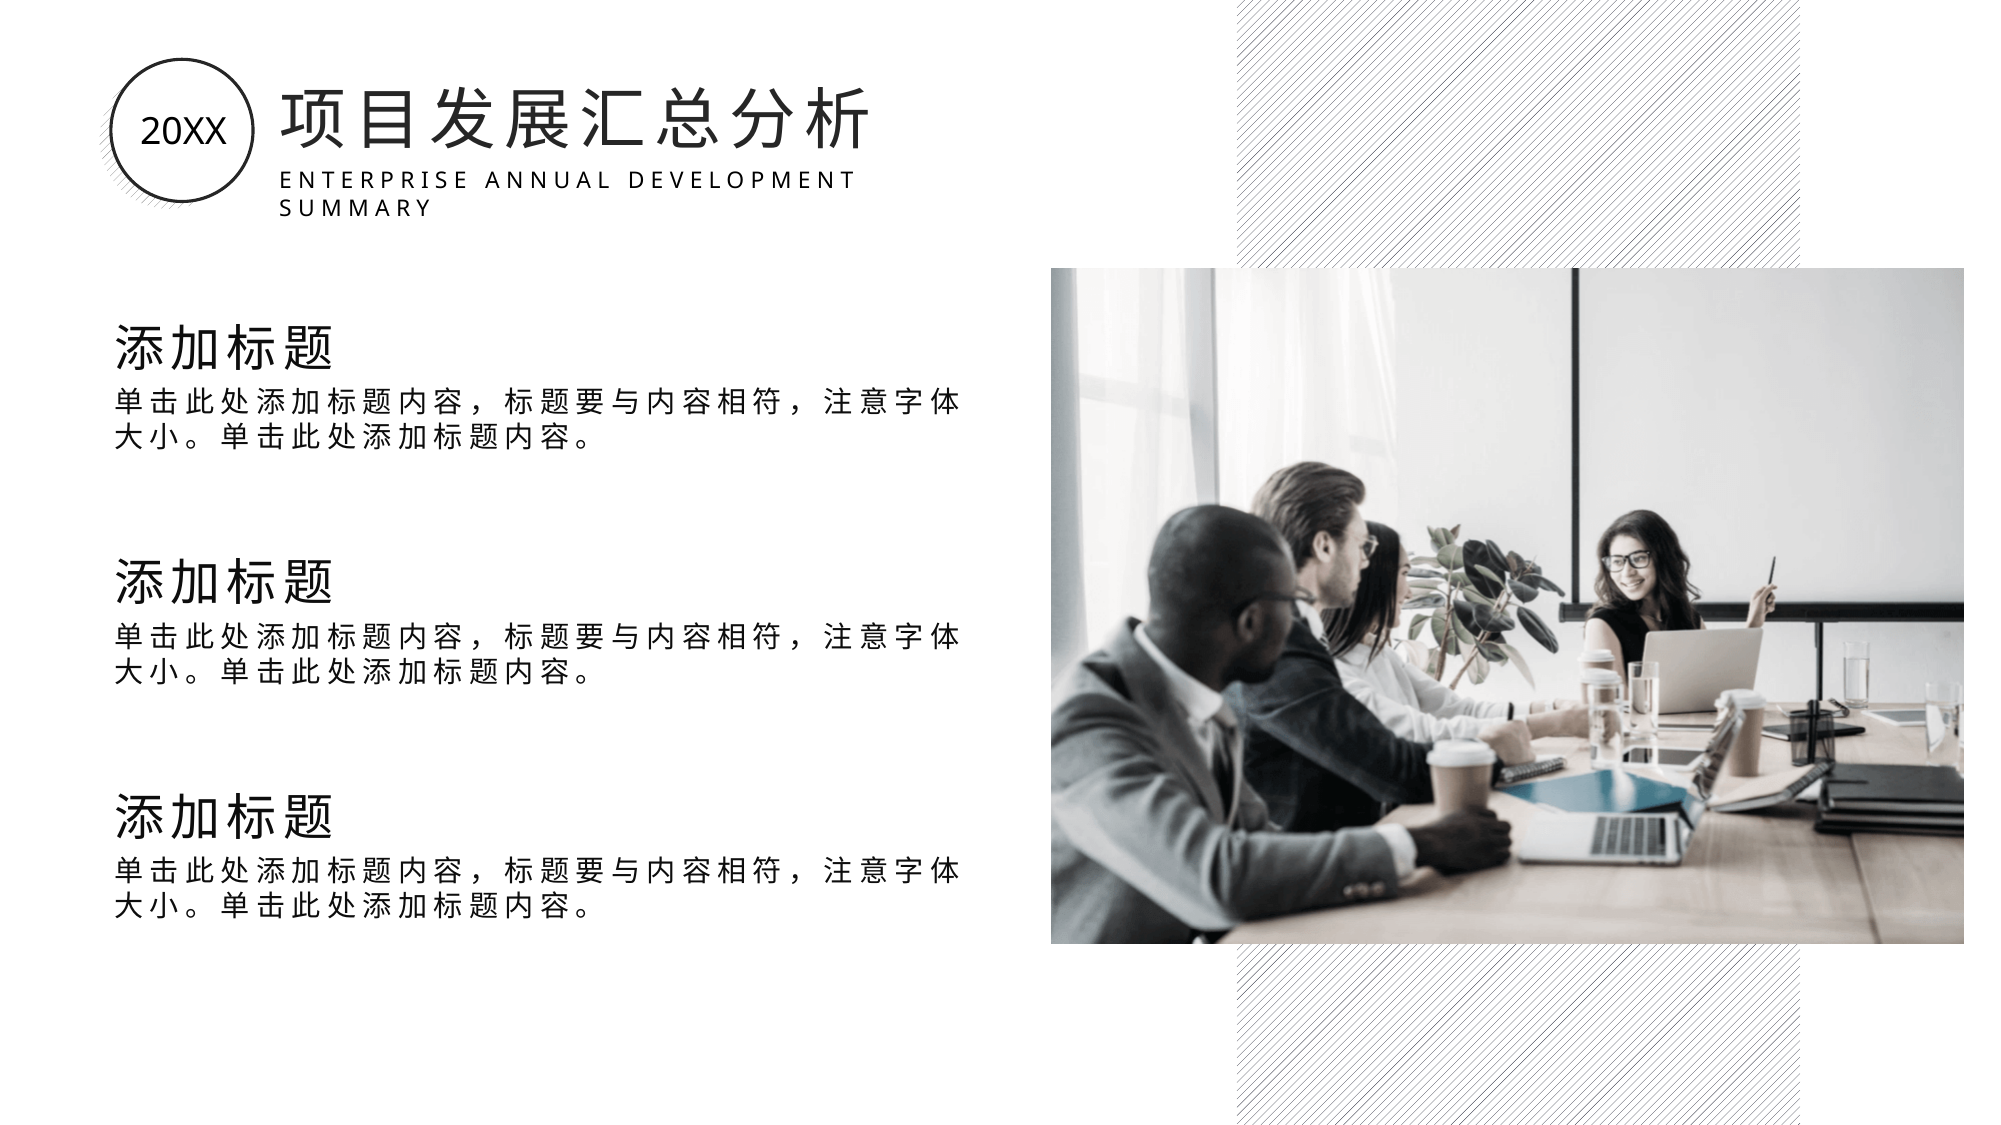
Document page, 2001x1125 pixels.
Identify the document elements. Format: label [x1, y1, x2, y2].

text_box [99, 308, 986, 463]
text_box [264, 69, 956, 230]
text_box [99, 543, 986, 697]
text_box [1050, 0, 1964, 1125]
text_box [99, 59, 254, 209]
text_box [99, 777, 986, 932]
